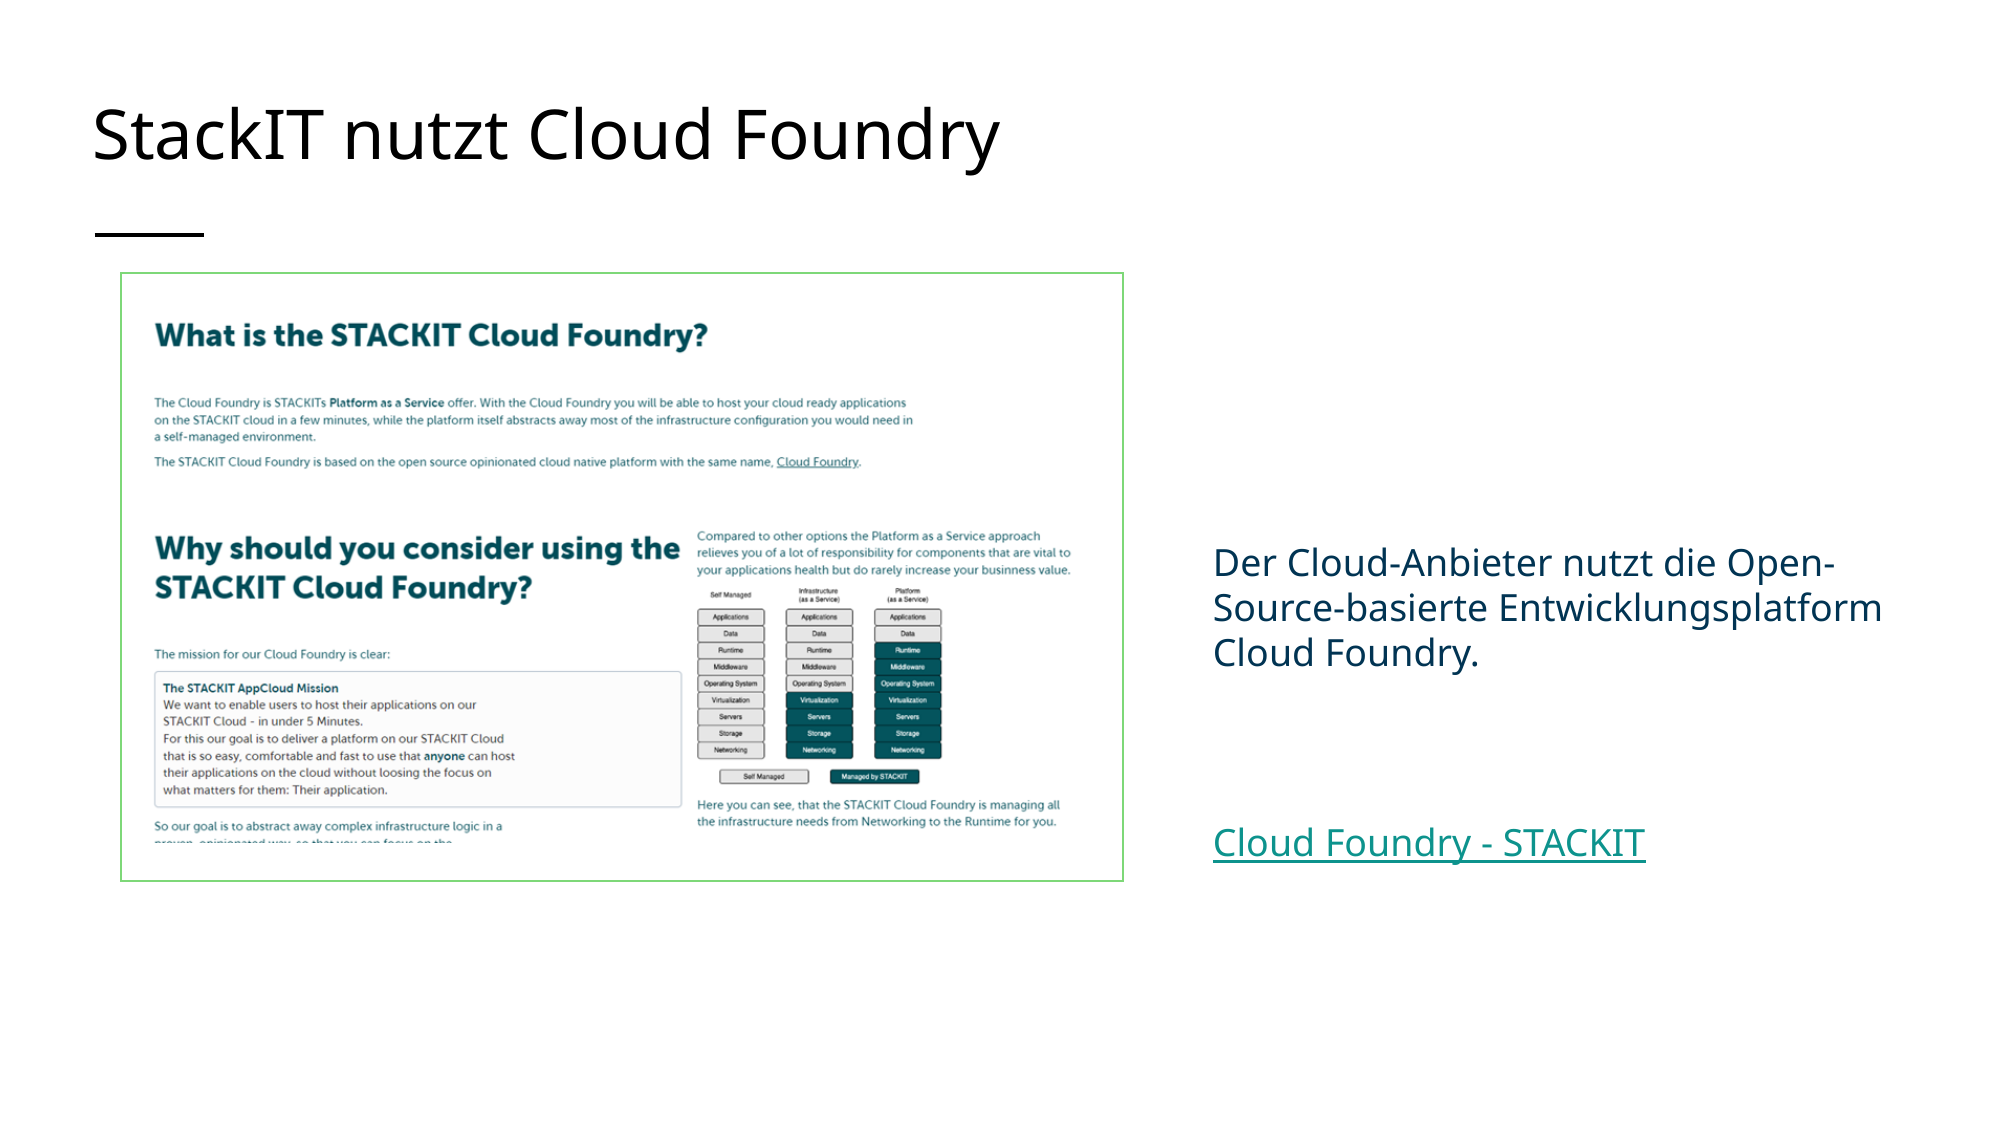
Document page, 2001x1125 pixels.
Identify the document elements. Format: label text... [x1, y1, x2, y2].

picture [145, 306, 1086, 843]
text_box Cloud Foundry - STACKIT [1198, 811, 1742, 878]
text_box [120, 272, 1124, 882]
title StackIT nutzt Cloud Foundry [77, 67, 1803, 197]
text_box Der Cloud-Anbieter nutzt die Open-Source-basierte Entwicklungsplatform Cloud Foundry. [1198, 531, 1930, 682]
